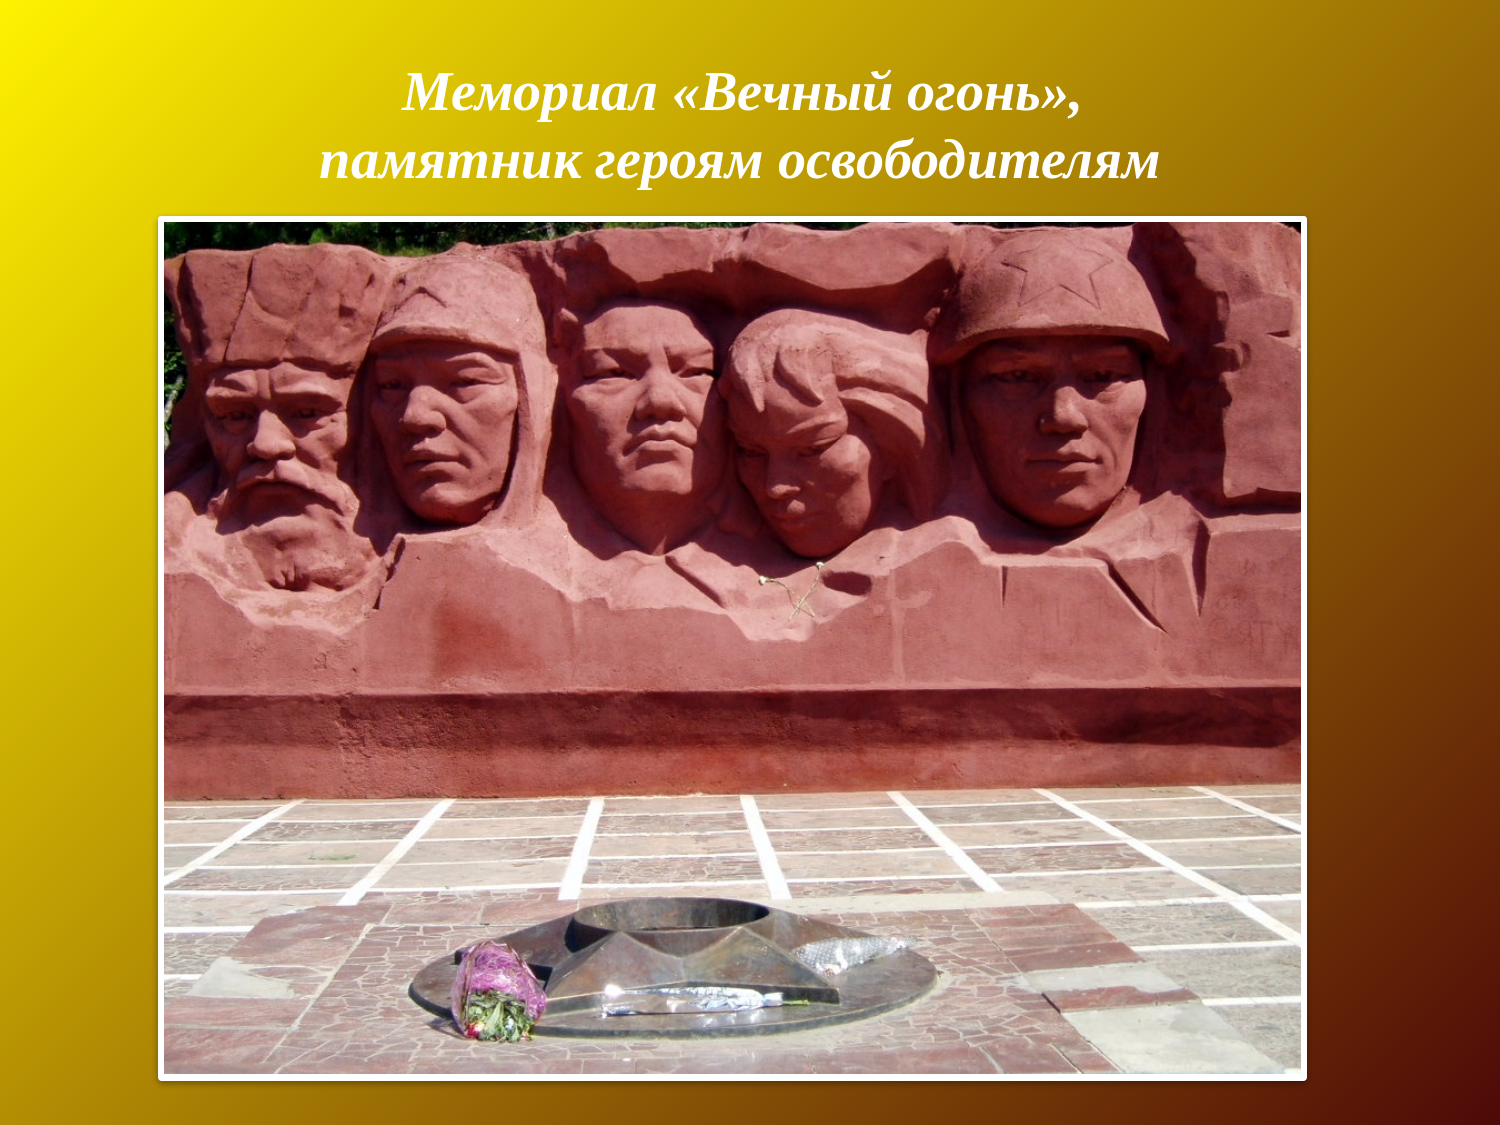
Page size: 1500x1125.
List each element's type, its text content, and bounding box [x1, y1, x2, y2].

title Мемориал «Вечный огонь», памятник героям освободителям [75, 45, 1425, 200]
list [163, 221, 1302, 1075]
